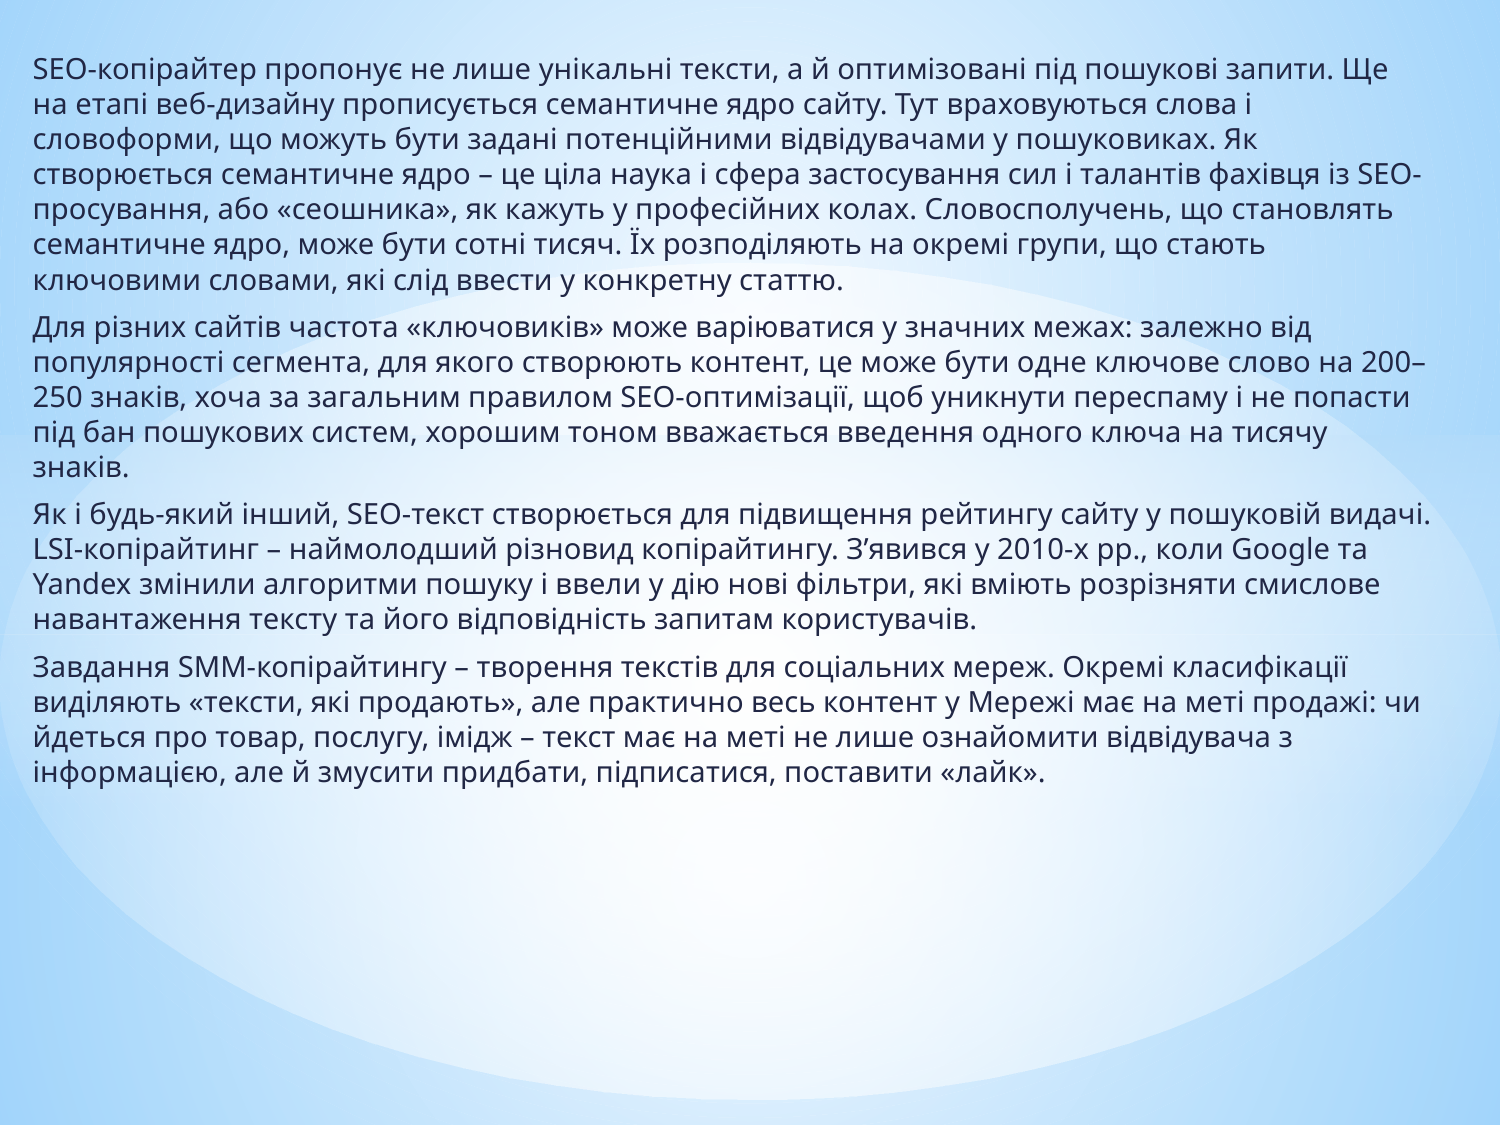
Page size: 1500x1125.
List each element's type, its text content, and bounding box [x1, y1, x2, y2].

subtitle SEO-копірайтер пропонує не лише унікальні тексти, а й оптимізовані під пошукові запити. Ще на етапі веб-дизайну прописується семантичне ядро сайту. Тут враховуються слова і словоформи, що можуть бути задані потенційними відвідувачами у пошуковиках. Як створюється семантичне ядро – це ціла наука і сфера застосування сил і талантів фахівця із SEO-просування, або «сеошника», як кажуть у професійних колах. Словосполучень, що становлять семантичне ядро, може бути сотні тисяч. Їх розподіляють на окремі групи, що стають ключовими словами, які слід ввести у конкретну статтю. Для різних сайтів частота «ключовиків» може варіюватися у значних межах: залежно від популярності сегмента, для якого створюють контент, це може бути одне ключове слово на 200–250 знаків, хоча за загальним правилом SEO-оптимізації, щоб уникнути переспаму і не попасти під бан пошукових систем, хорошим тоном вважається введення одного ключа на тисячу знаків. Як і будь-який інший, SEO-текст створюється для підвищення рейтингу сайту у пошуковій видачі. LSІ-копірайтинг – наймолодший різновид копірайтингу. З’явився у 2010-х рр., коли Google та Yandex змінили алгоритми пошуку і ввели у дію нові фільтри, які вміють розрізняти смислове навантаження тексту та його відповідність запитам користувачів. Завдання SMM-копірайтингу – творення текстів для соціальних мереж. Окремі класифікації виділяють «тексти, які продають», але практично весь контент у Мережі має на меті продажі: чи йдеться про товар, послугу, імідж – текст має на меті не лише ознайомити відвідувача з інформацією, але й змусити придбати, підписатися, поставити «лайк». [17, 42, 1447, 1083]
